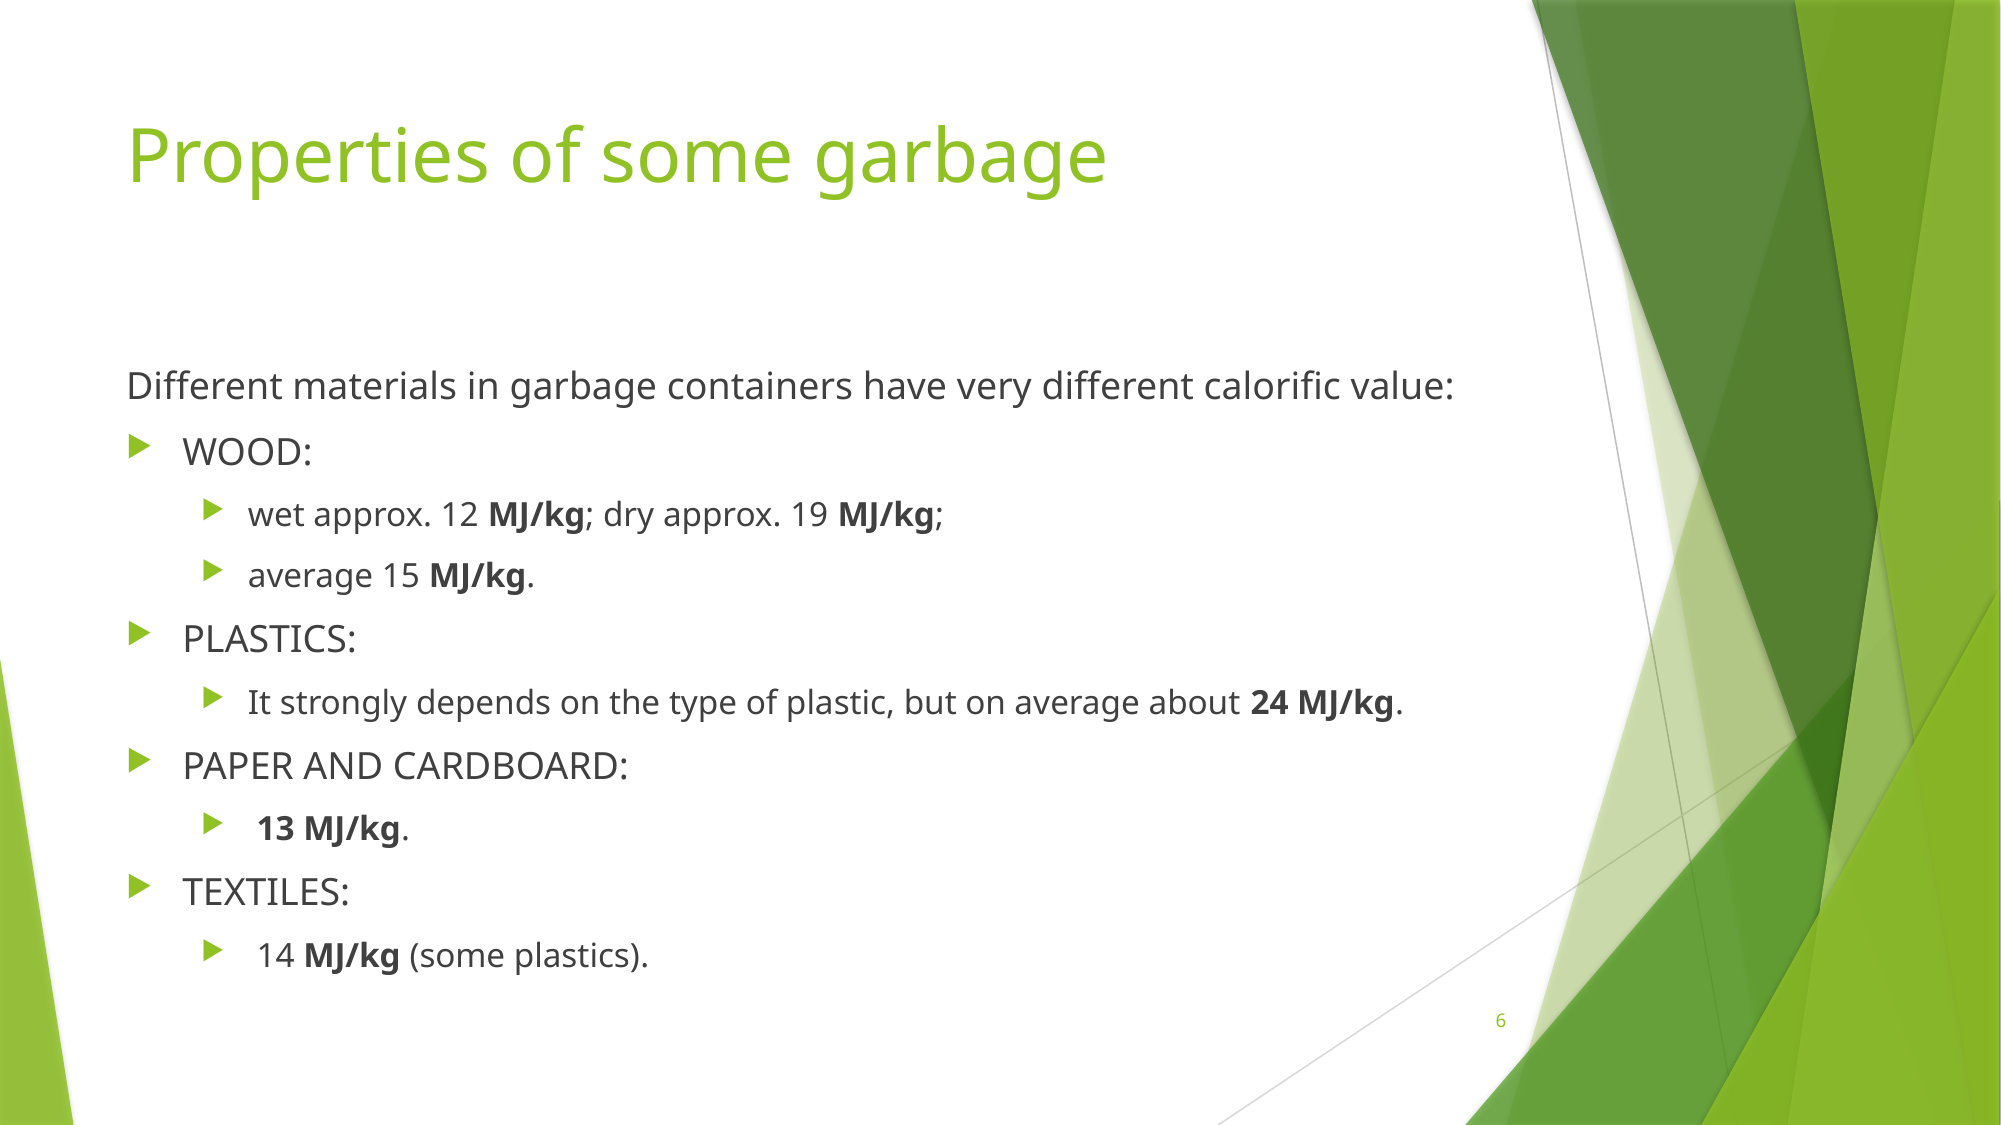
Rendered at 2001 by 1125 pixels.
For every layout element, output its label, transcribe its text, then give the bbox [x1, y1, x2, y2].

title Properties of some garbage [111, 99, 1522, 317]
slide_number 6 [1409, 991, 1522, 1051]
list Different materials in garbage containers have very different calorific value: WOOD: wet approx. 12 MJ/kg; dry approx. 19 MJ/kg; average 15 MJ/kg. PLASTICS: It strongly depends on the type of plastic, but on average about 24 MJ/kg. PAPER AND CARDBOARD: 13 MJ/kg. TEXTILES: 14 MJ/kg (some plastics). [111, 354, 1522, 992]
